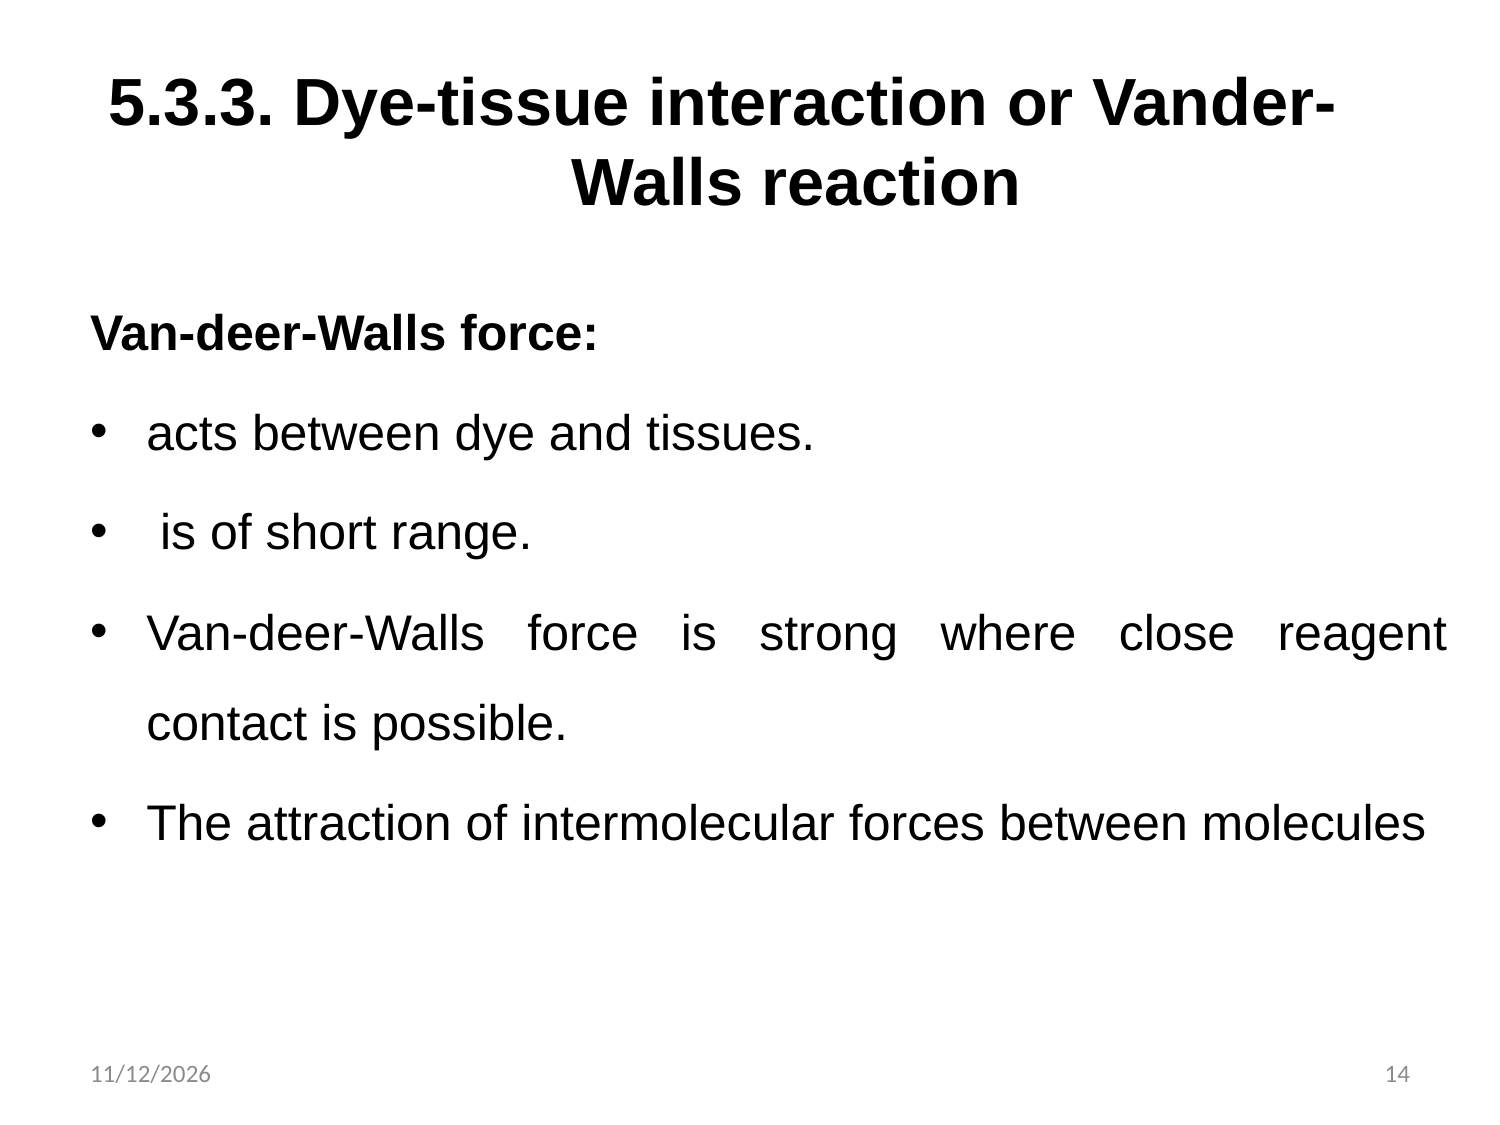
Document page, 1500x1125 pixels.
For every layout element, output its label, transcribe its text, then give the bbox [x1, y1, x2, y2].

title 5.3.3. Dye-tissue interaction or Vander- Walls reaction [75, 45, 1425, 233]
slide_number 14 [1074, 1042, 1425, 1103]
list Van-deer-Walls force: acts between dye and tissues. is of short range. Van-deer-Walls force is strong where close reagent contact is possible. The attraction of intermolecular forces between molecules [75, 262, 1463, 1005]
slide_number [75, 1042, 425, 1103]
